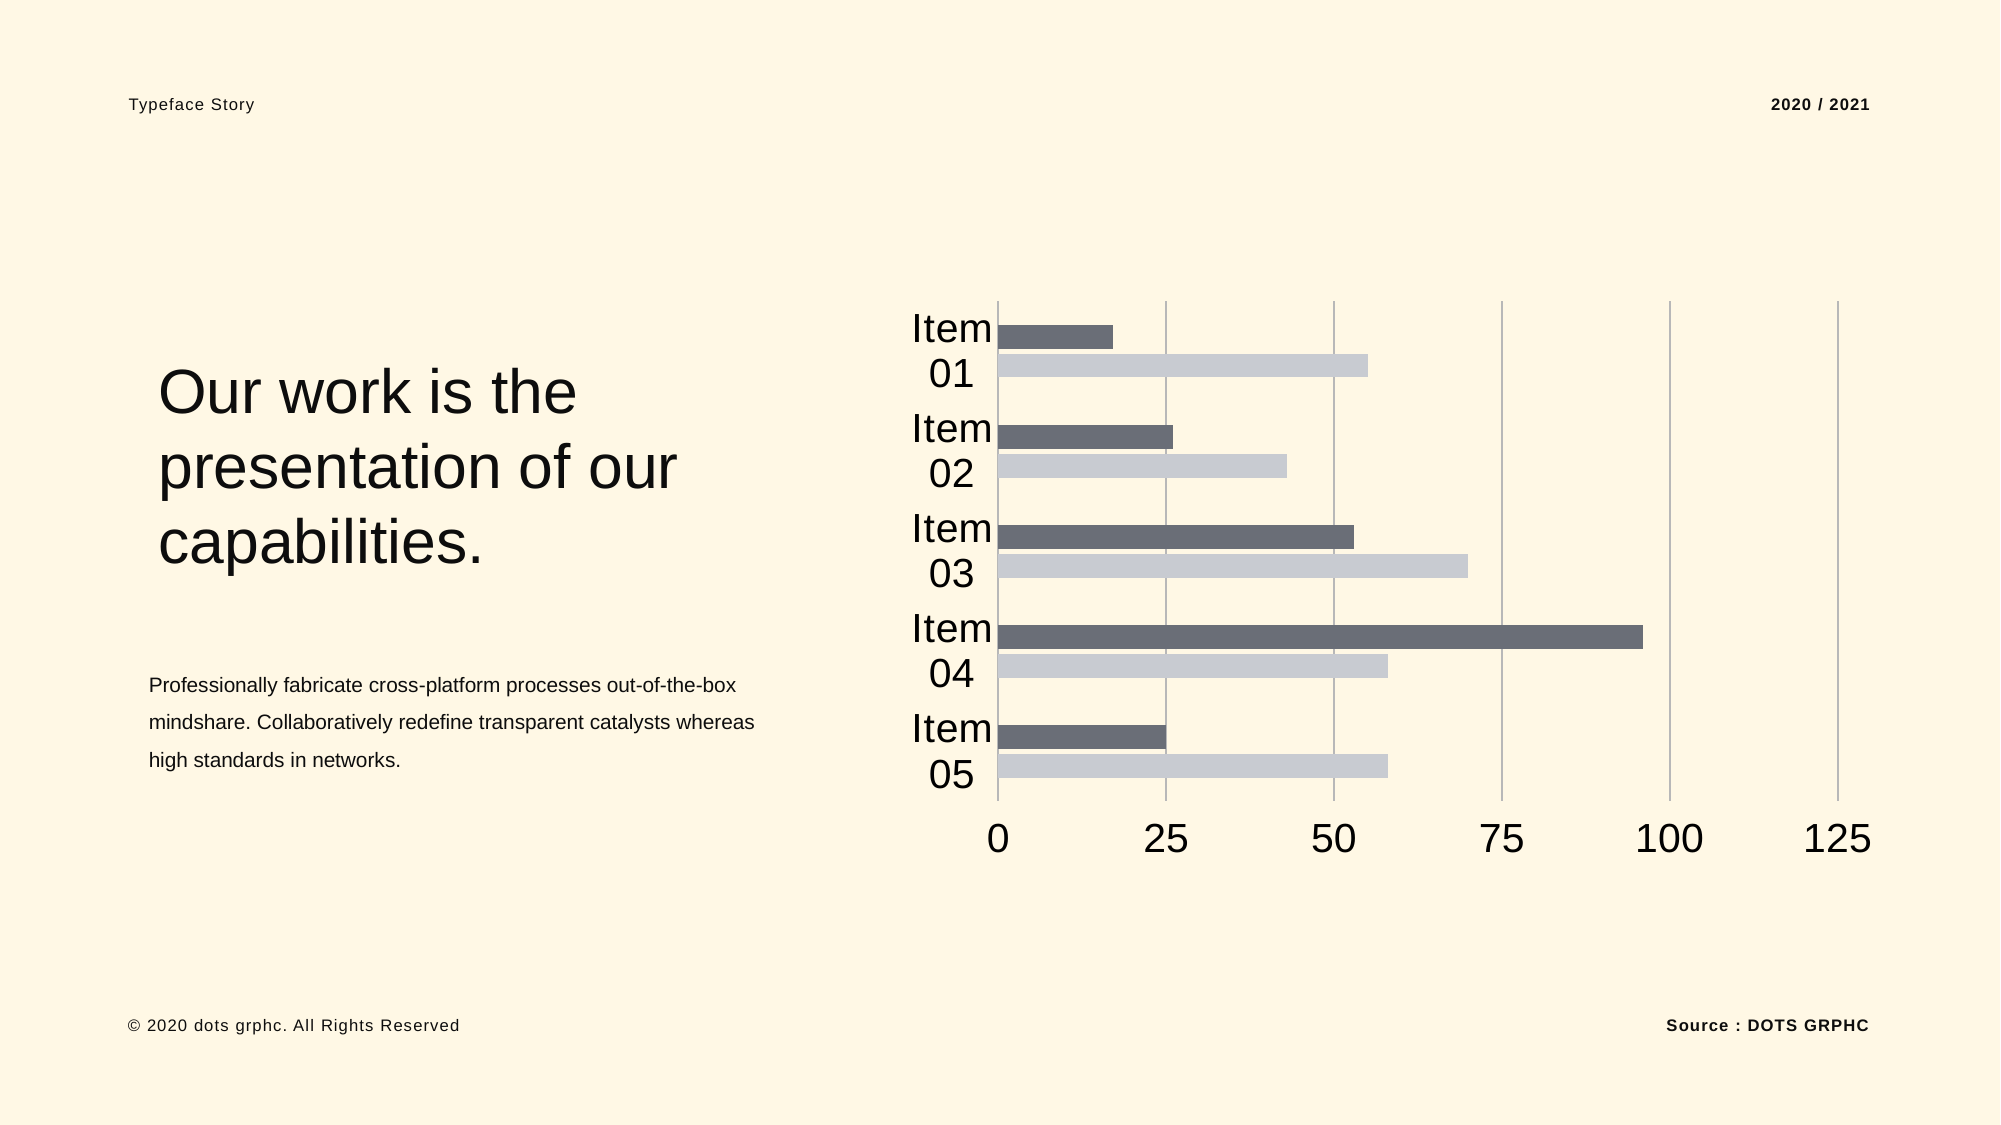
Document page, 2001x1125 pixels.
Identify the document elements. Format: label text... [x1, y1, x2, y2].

text_box Professionally fabricate cross-platform processes out-of-the-box mindshare. Collaboratively redefine transparent catalysts whereas high standards in networks. [148, 659, 756, 772]
text_box Our work is the presentation of our capabilities. [158, 351, 680, 576]
text_box Source : DOTS GRPHC [1538, 1007, 1884, 1042]
text_box 2020 / 2021 [1688, 86, 1885, 122]
text_box © 2020 dots grphc. All Rights Reserved [113, 1007, 490, 1043]
chart [909, 274, 1873, 862]
text_box Typeface Story [72, 86, 311, 122]
